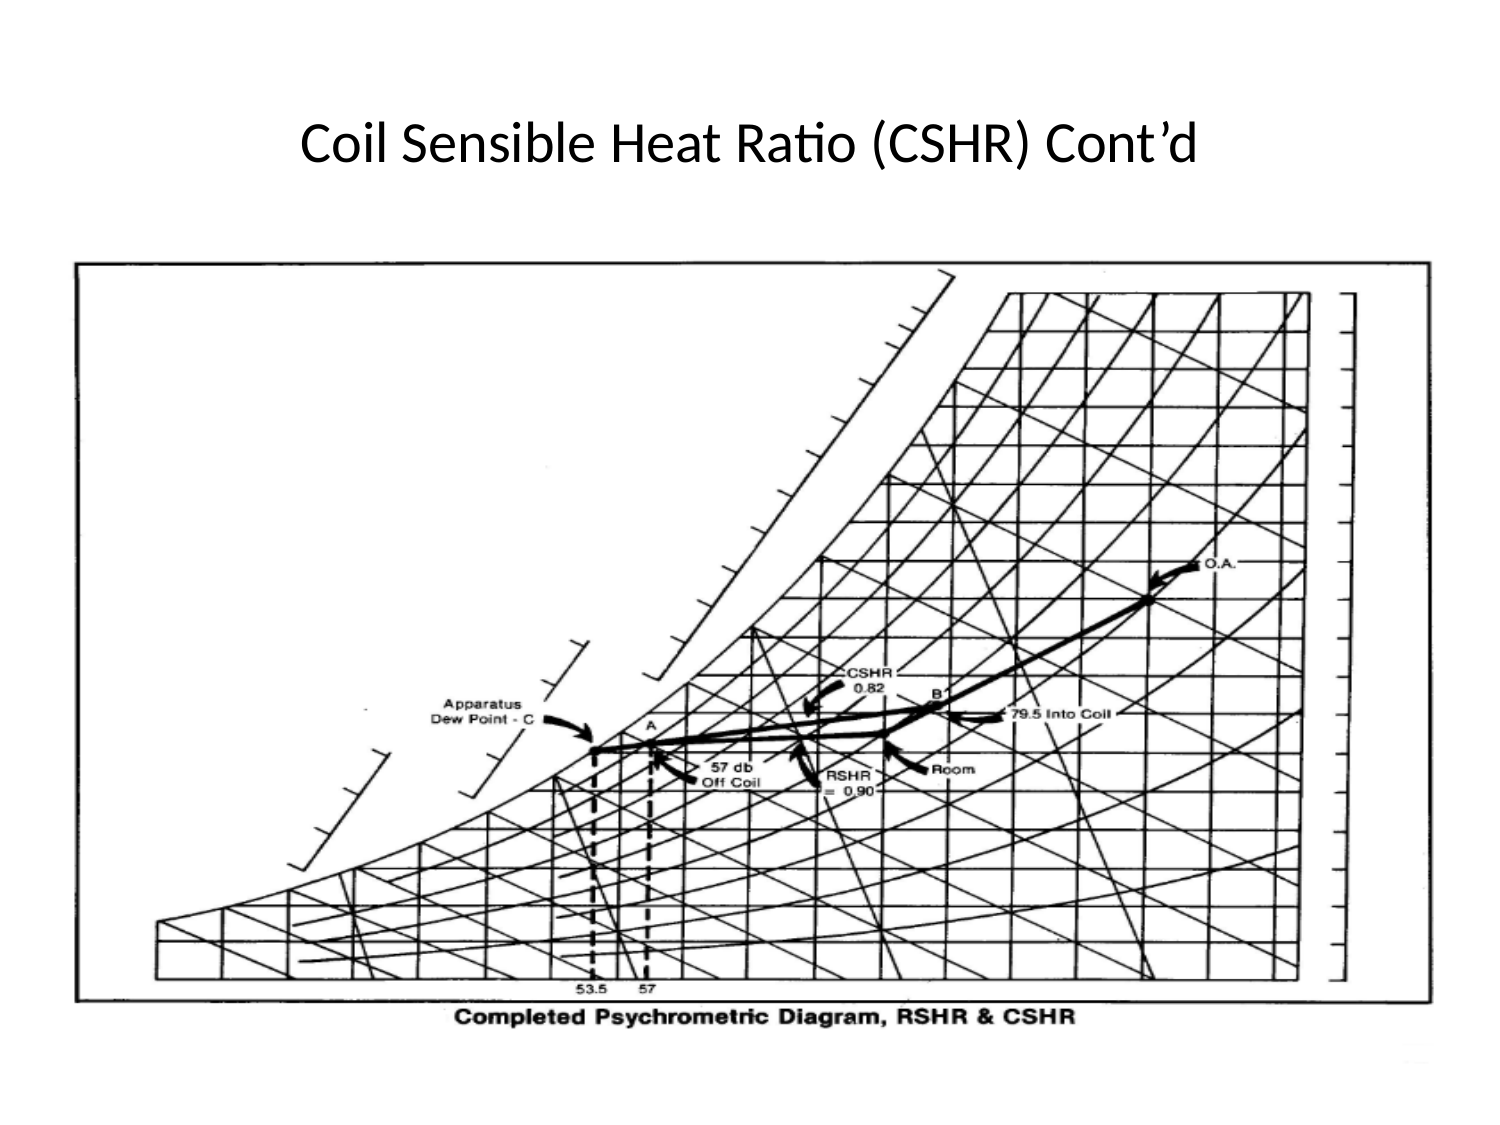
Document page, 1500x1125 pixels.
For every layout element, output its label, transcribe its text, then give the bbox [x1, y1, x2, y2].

picture [49, 249, 1451, 1076]
title Coil Sensible Heat Ratio (CSHR) Cont’d [75, 45, 1425, 233]
